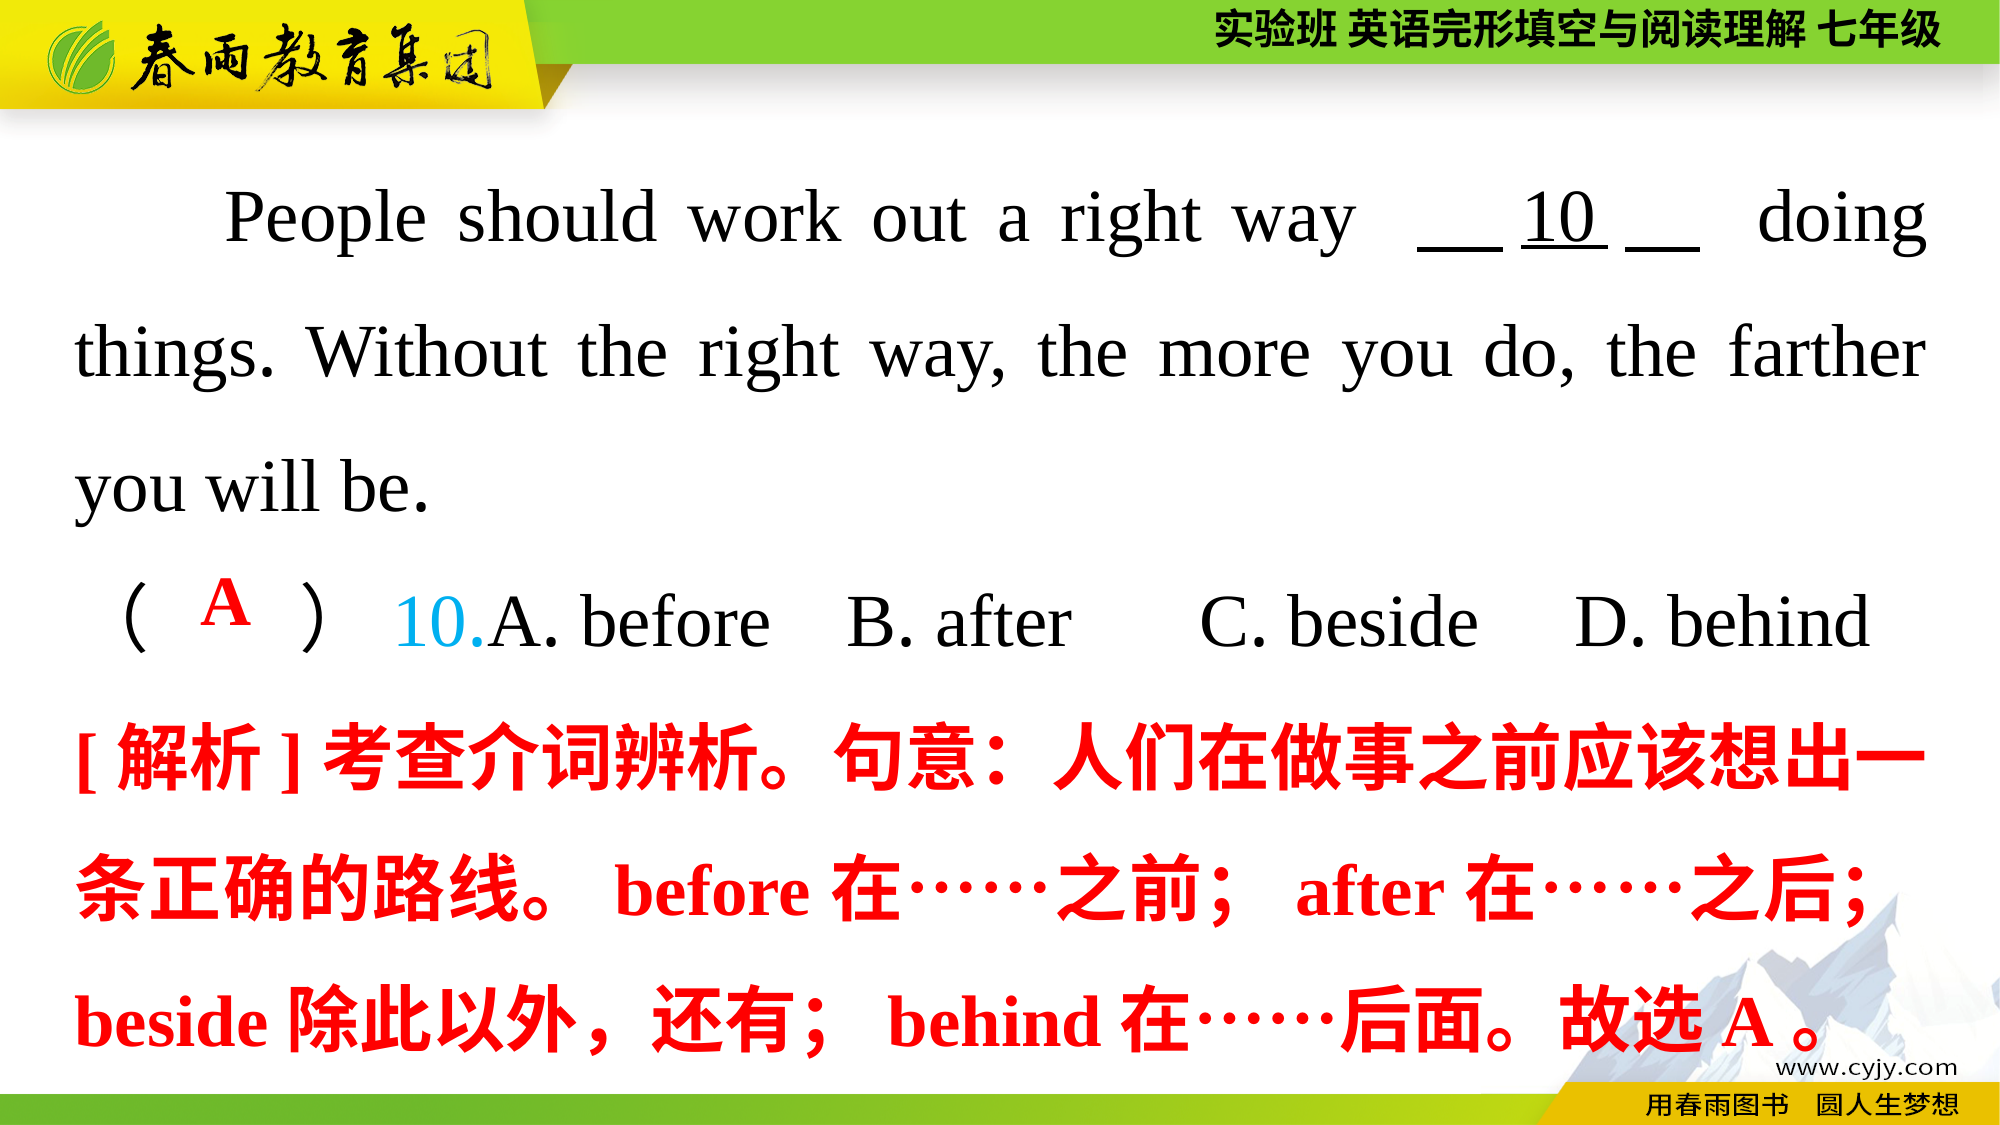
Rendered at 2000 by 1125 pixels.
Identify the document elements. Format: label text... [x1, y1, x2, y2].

picture [0, 0, 2000, 1125]
text_box [解析]考查介词辨析。句意：人们在做事之前应该想出一条正确的路线。before在……之前；after在……之后；beside除此以外，还有；behind在……后面。故选A。 [59, 660, 1944, 1069]
list People should work out a right way 10 doing things. Without the right way, the more you do, the farther you will be. （ ）10.A. before B. after C. beside D. behind [59, 113, 1944, 660]
text_box A [186, 547, 267, 647]
